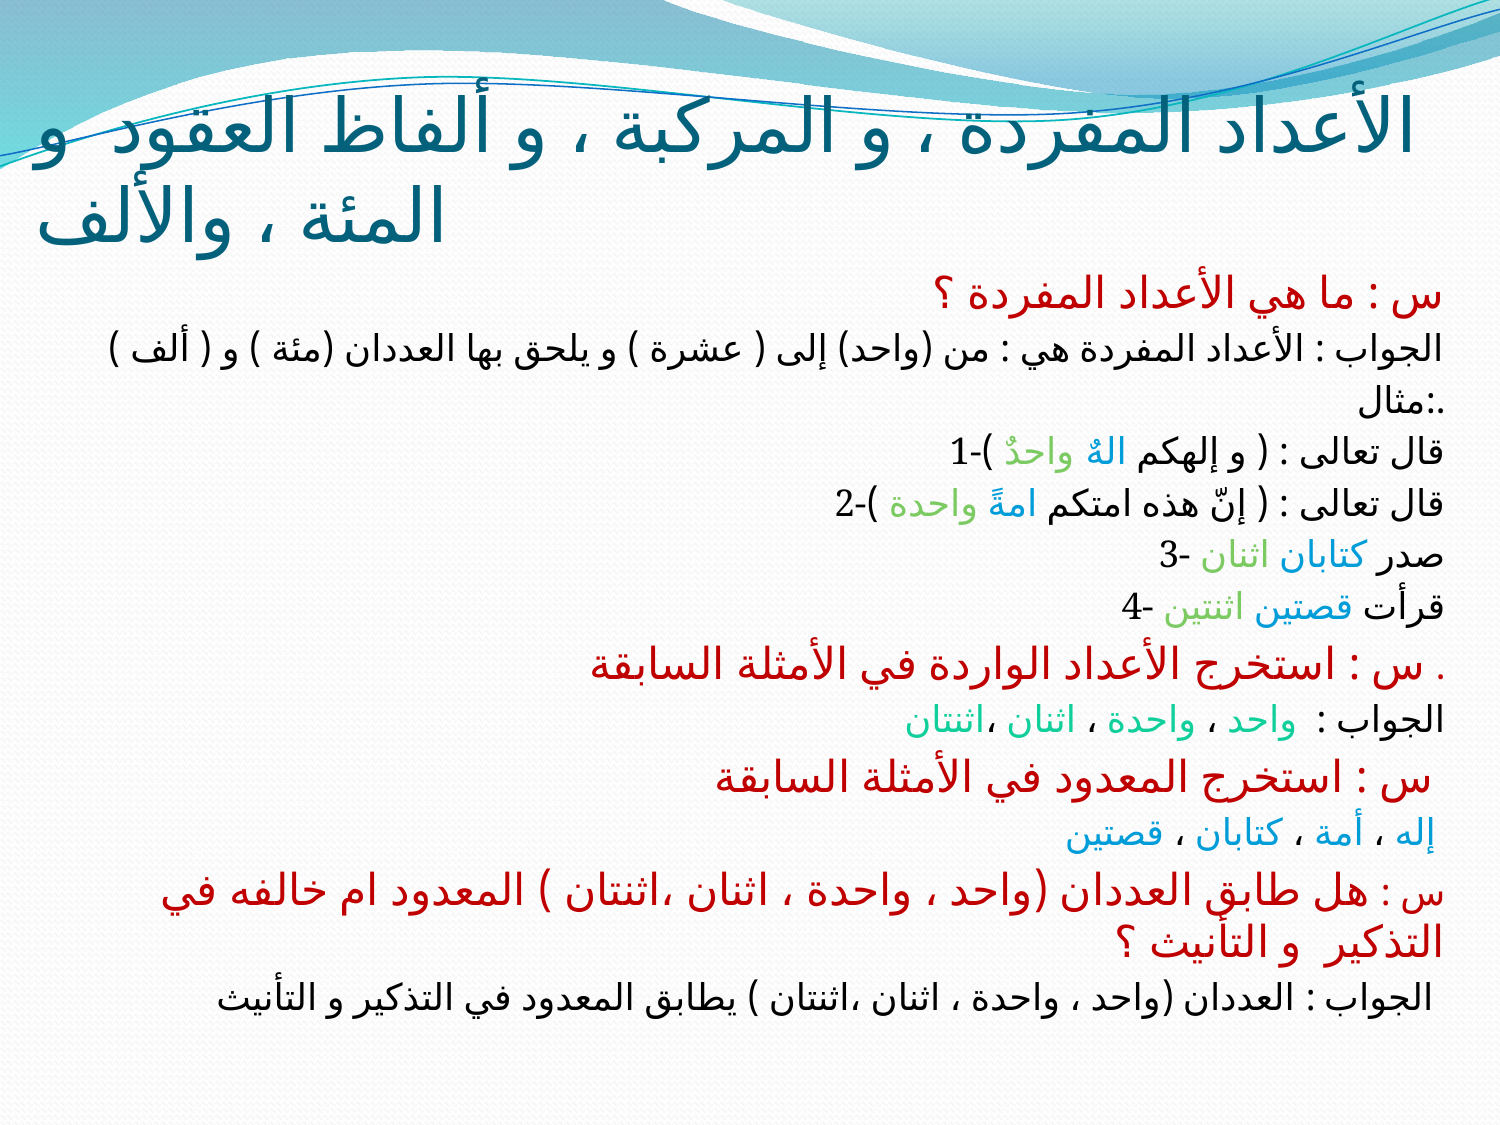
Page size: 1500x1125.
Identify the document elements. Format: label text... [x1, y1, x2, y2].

title الأعداد المفردة ، و المركبة ، و ألفاظ العقود و المئة ، والألف [35, 70, 1465, 258]
list س : ما هي الأعداد المفردة ؟ الجواب : الأعداد المفردة هي : من (واحد) إلى ( عشرة ) و يلحق بها العددان (مئة ) و ( ألف ) مثال:. 1-قال تعالى : ( و إلهكم الهٌ واحدٌ ) 2-قال تعالى : ( إنّ هذه امتكم امةً واحدة ) 3- صدر كتابان اثنان 4- قرأت قصتين اثنتين س : استخرج الأعداد الواردة في الأمثلة السابقة . الجواب : واحد ، واحدة ، اثنان ،اثنتان س : استخرج المعدود في الأمثلة السابقة إله ، أمة ، كتابان ، قصتين س : هل طابق العددان (واحد ، واحدة ، اثنان ،اثنتان ) المعدود ام خالفه في التذكير و التأنيث ؟ الجواب : العددان (واحد ، واحدة ، اثنان ،اثنتان ) يطابق المعدود في التذكير و التأنيث [35, 257, 1461, 1027]
